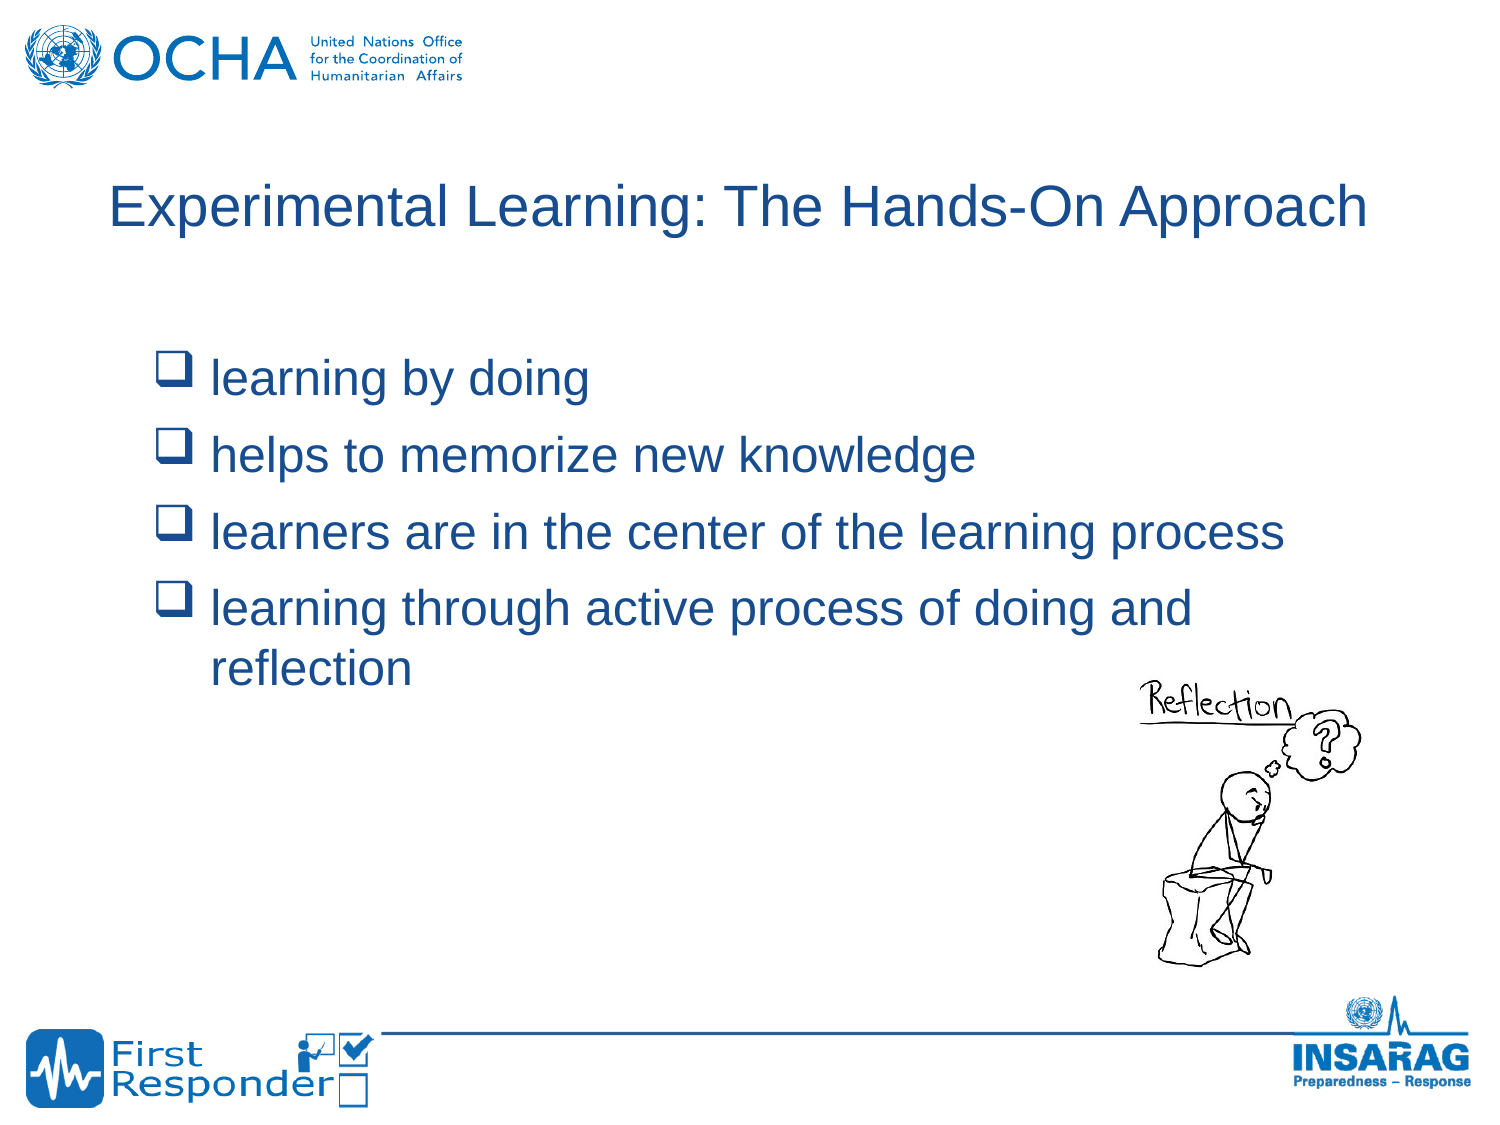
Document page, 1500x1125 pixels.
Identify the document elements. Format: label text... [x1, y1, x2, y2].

picture [1124, 674, 1374, 974]
picture [24, 1024, 375, 1113]
title Experimental Learning: The Hands-On Approach [100, 147, 1401, 260]
list learning by doing helps to memorize new knowledge learners are in the center of the learning process learning through active process of doing and reflection [99, 337, 1325, 739]
picture [1287, 995, 1471, 1094]
